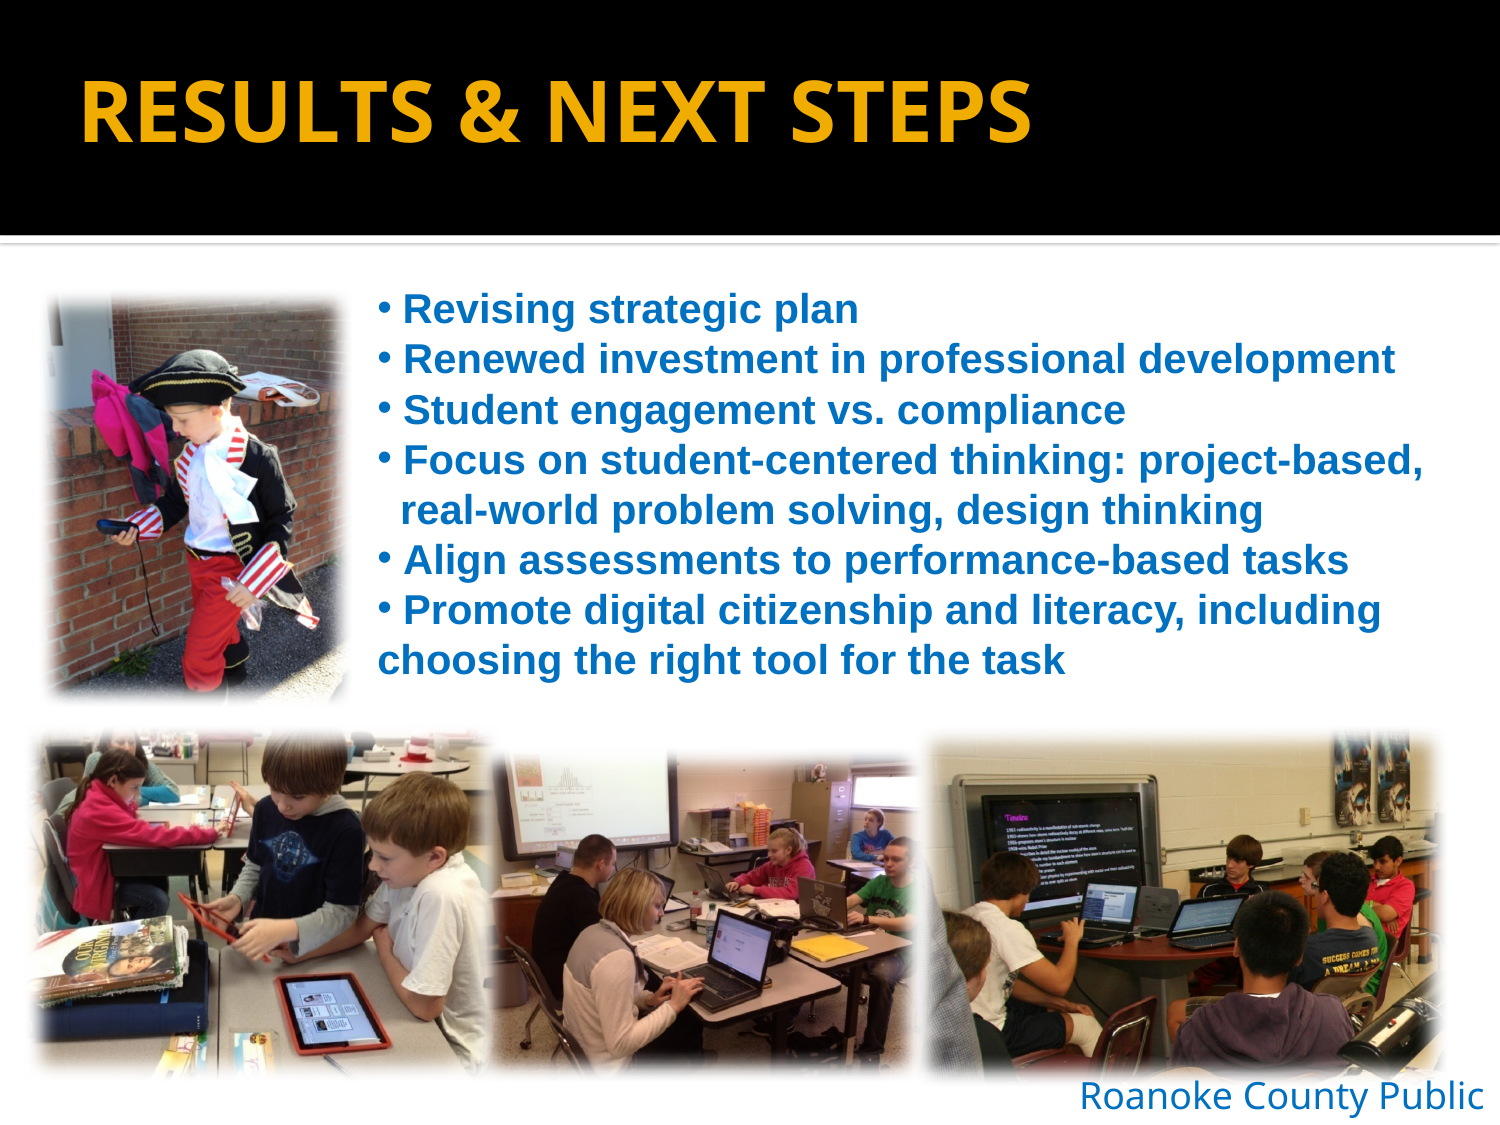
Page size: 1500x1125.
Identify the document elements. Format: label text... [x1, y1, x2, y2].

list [912, 724, 1449, 1088]
title RESULTS & NEXT STEPS [62, 50, 1413, 168]
picture [24, 724, 925, 1083]
text_box Roanoke County Public Schools [974, 1064, 1500, 1125]
picture [37, 287, 354, 709]
text_box Revising strategic plan Renewed investment in professional development Student engagement vs. compliance Focus on student-centered thinking: project-based, real-world problem solving, design thinking Align assessments to performance-based tasks Promote digital citizenship and literacy, including choosing the right tool for the task [362, 274, 1450, 690]
